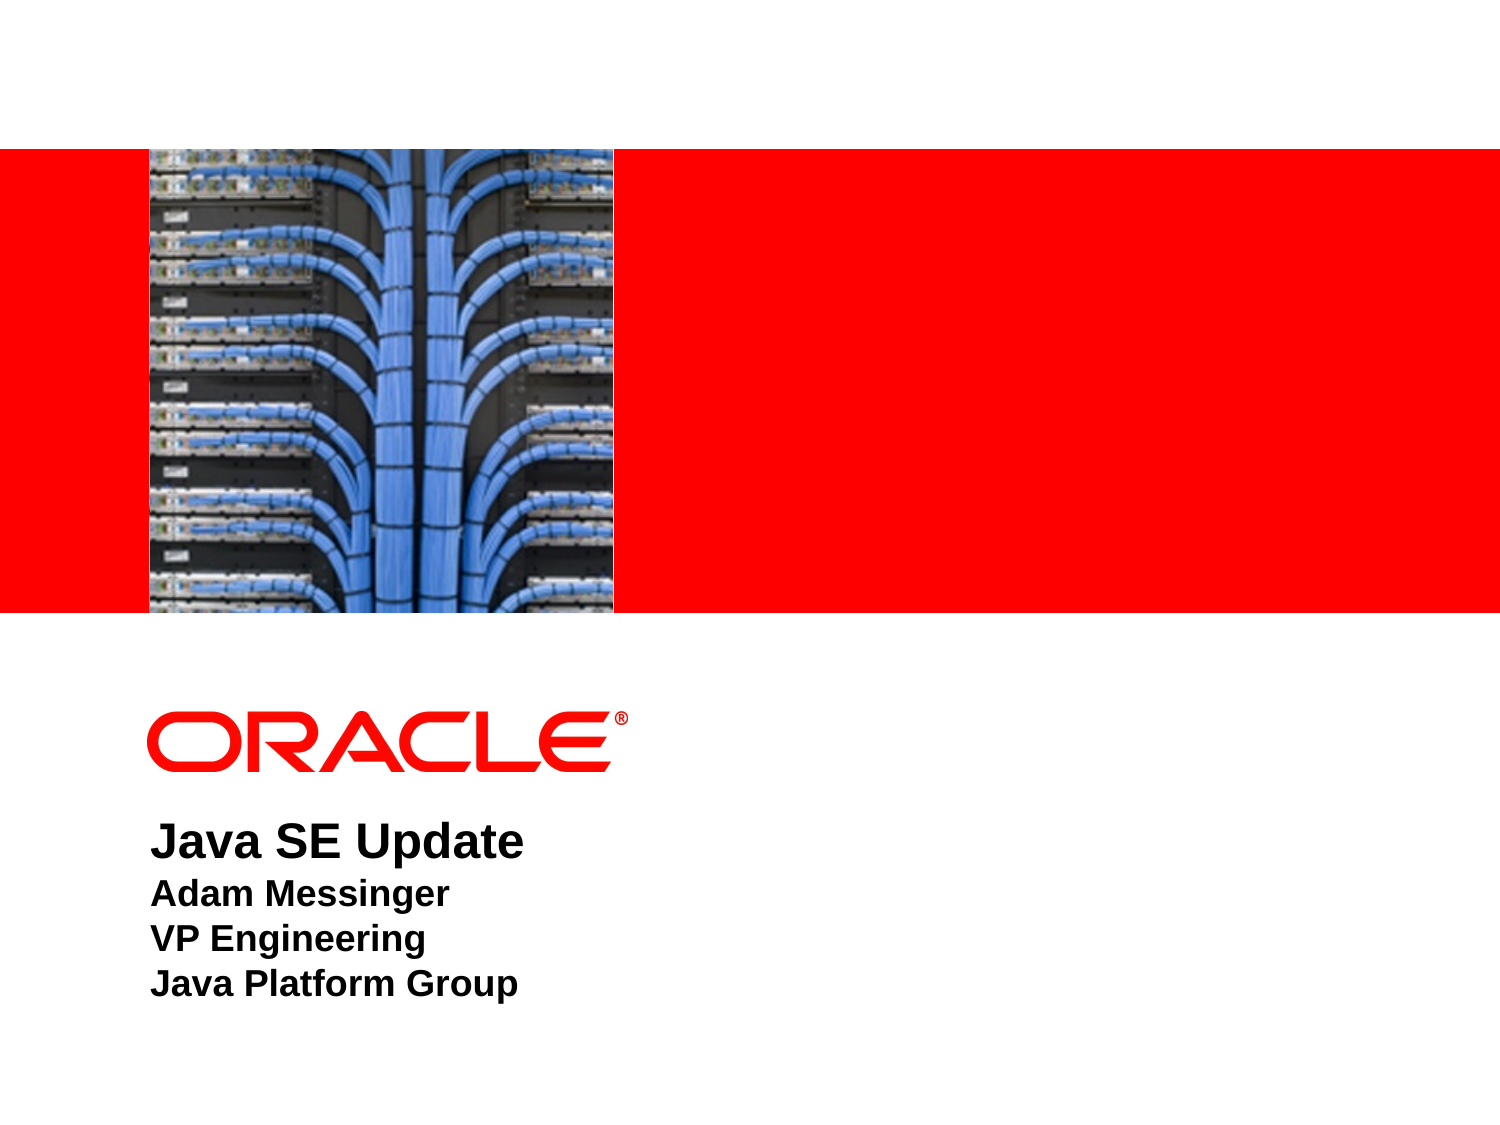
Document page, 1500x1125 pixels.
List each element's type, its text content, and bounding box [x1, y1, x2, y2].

picture [147, 711, 628, 772]
text_box Java SE Update Adam Messinger VP Engineering Java Platform Group [135, 800, 1411, 1012]
picture [0, 149, 1500, 613]
